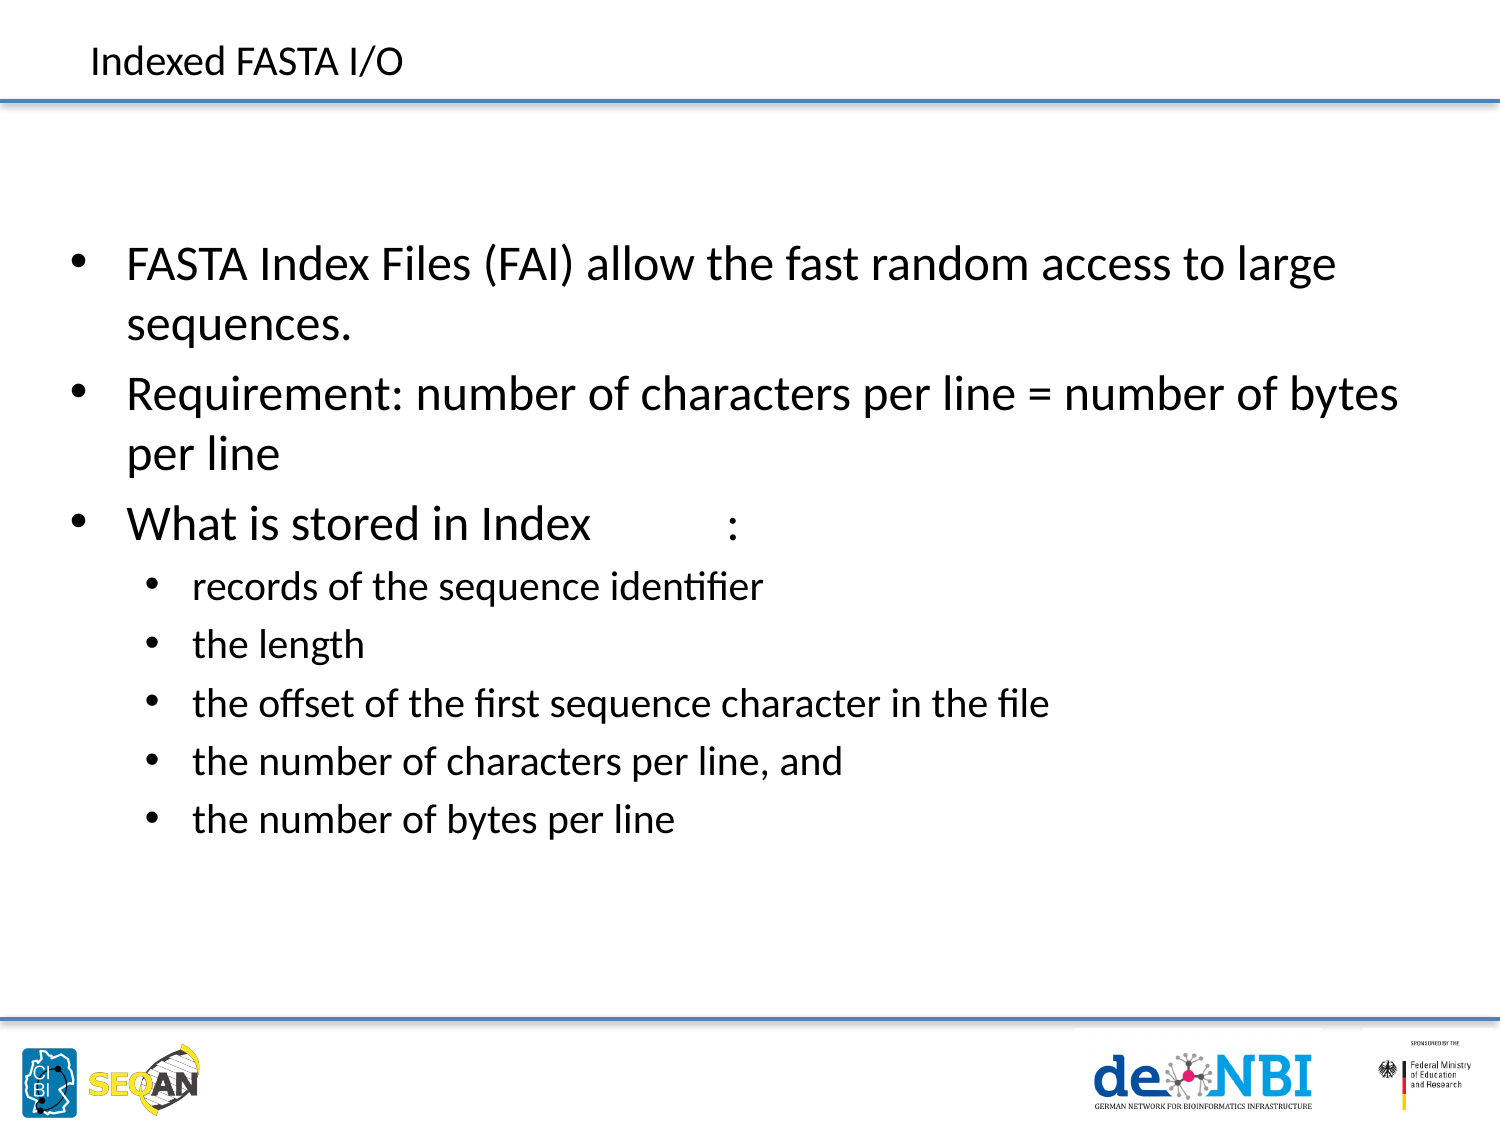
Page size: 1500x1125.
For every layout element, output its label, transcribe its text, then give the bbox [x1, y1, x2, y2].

picture [40, 1051, 48, 1059]
list FASTA Index Files (FAI) allow the fast random access to large sequences. Requirement: number of characters per line = number of bytes per line What is stored in Index : records of the sequence identifier the length the offset of the first sequence character in the file the number of characters per line, and the number of bytes per line [55, 222, 1448, 977]
picture [31, 1060, 40, 1071]
title Indexed FASTA I/O [75, 25, 1425, 92]
picture [1074, 1028, 1322, 1122]
picture [75, 1042, 202, 1121]
picture [33, 1108, 44, 1113]
